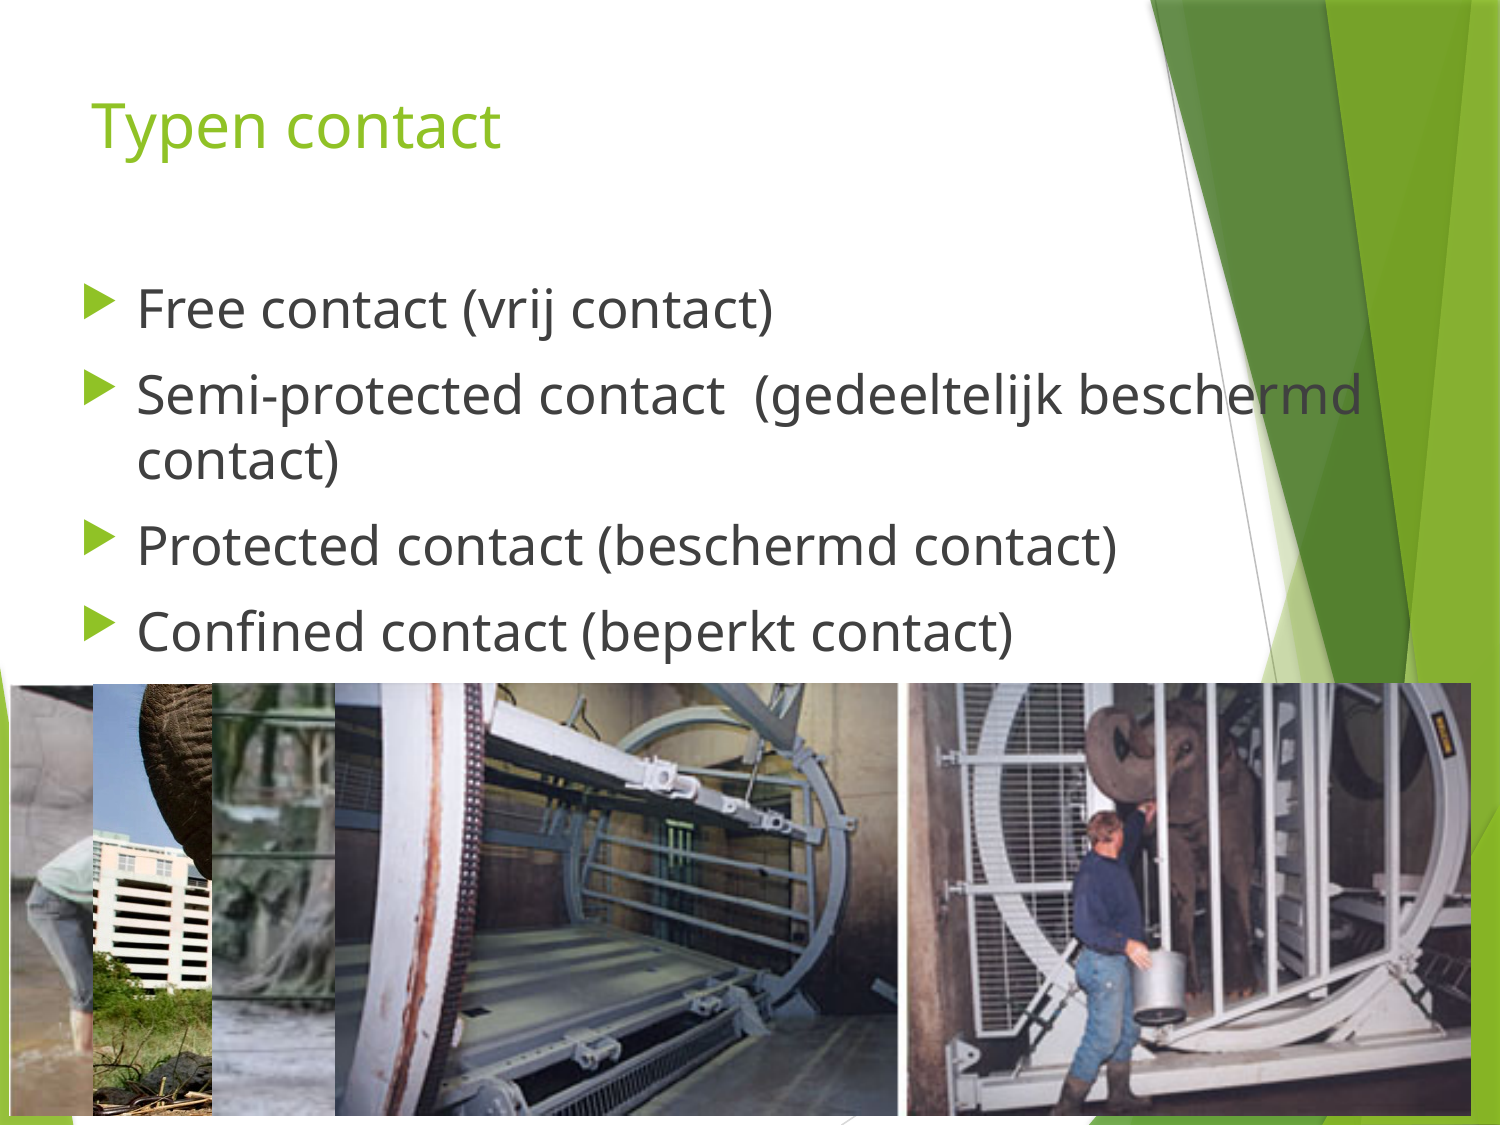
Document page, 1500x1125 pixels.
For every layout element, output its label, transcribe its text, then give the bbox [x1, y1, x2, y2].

list Free contact (vrij contact) Semi-protected contact (gedeeltelijk beschermd contact) Protected contact (beschermd contact) Confined contact (beperkt contact) [64, 267, 1415, 683]
picture [8, 683, 1471, 1116]
title Typen contact [76, 78, 1427, 208]
